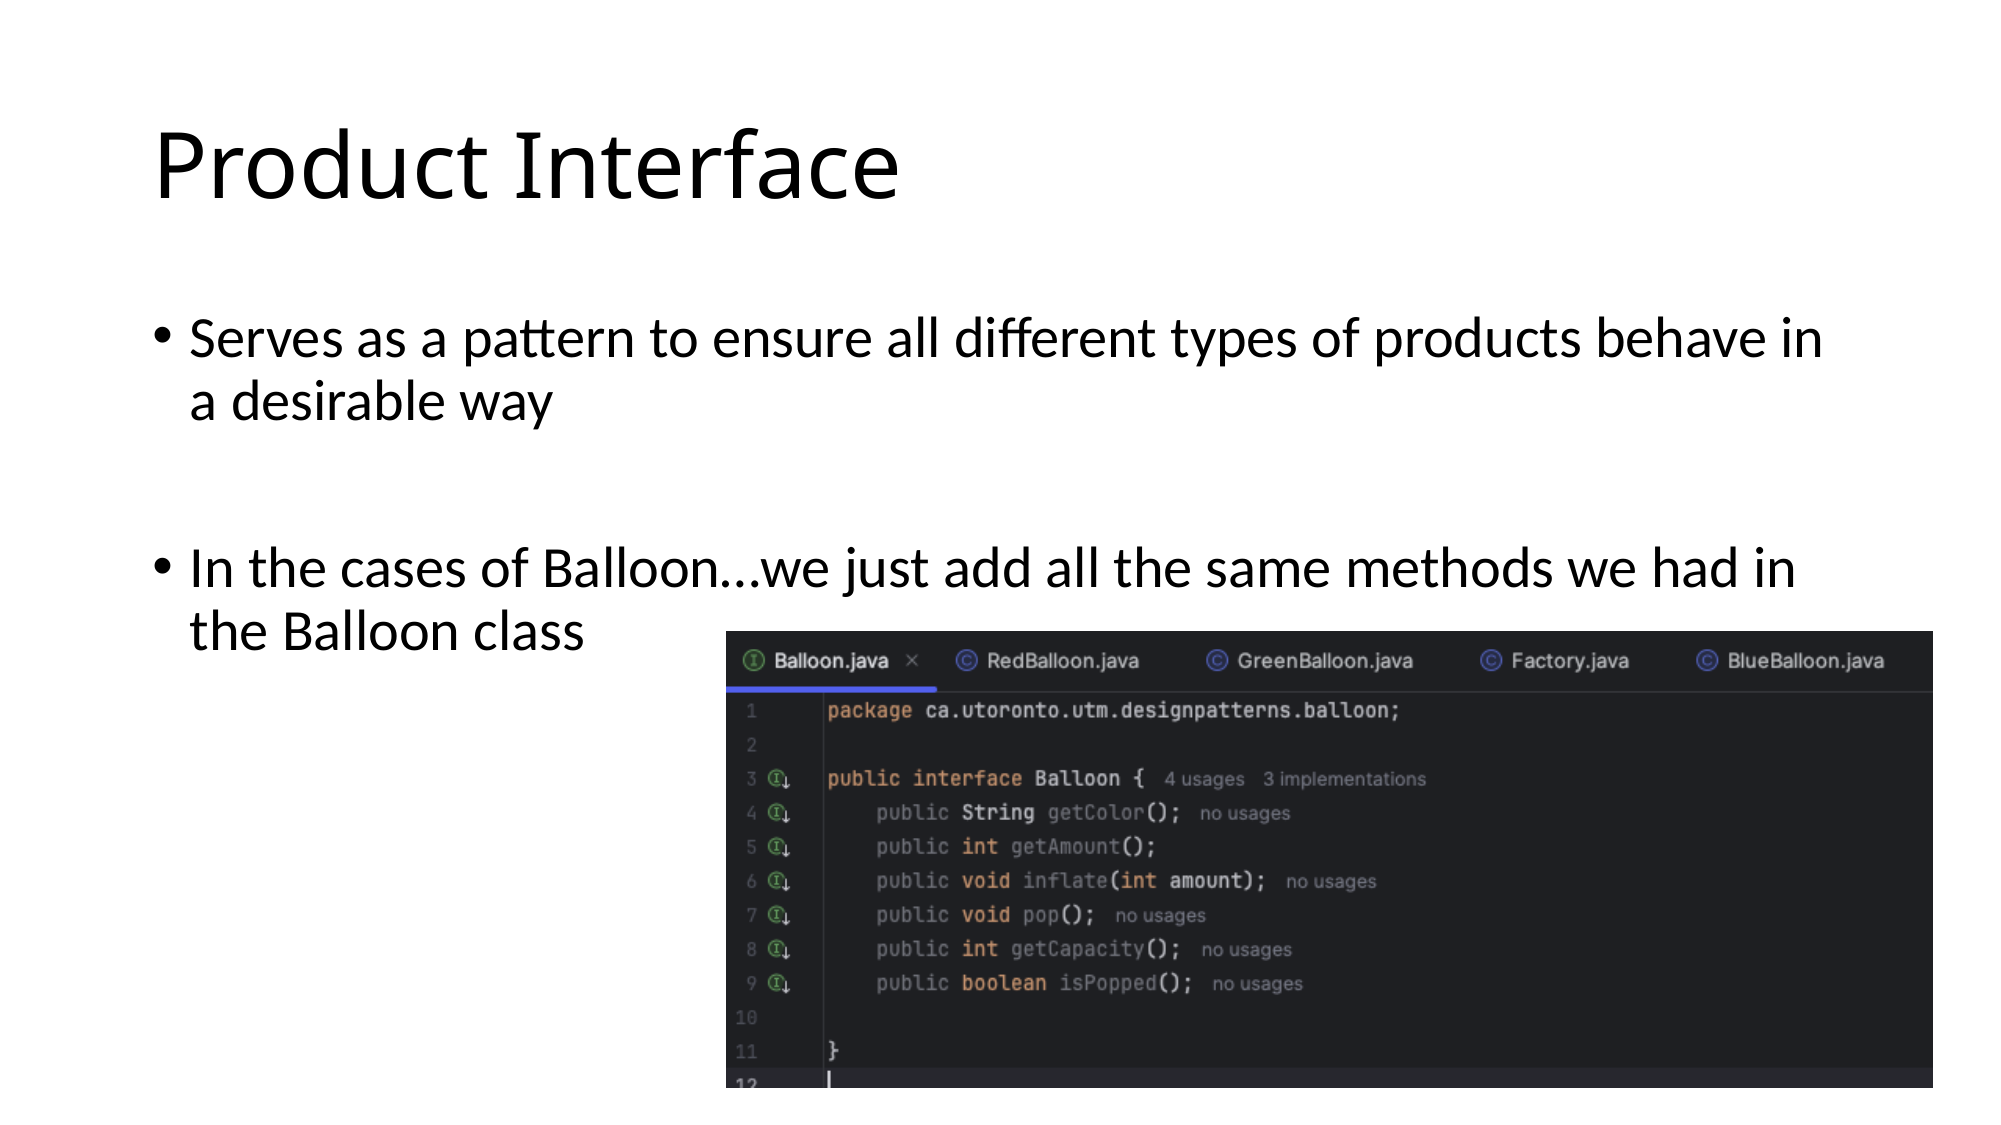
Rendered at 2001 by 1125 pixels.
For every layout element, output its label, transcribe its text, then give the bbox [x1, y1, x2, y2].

title Product Interface [137, 59, 1863, 278]
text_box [726, 631, 1933, 1088]
list Serves as a pattern to ensure all different types of products behave in a desirable way In the cases of Balloon…we just add all the same methods we had in the Balloon class [137, 299, 1863, 1066]
